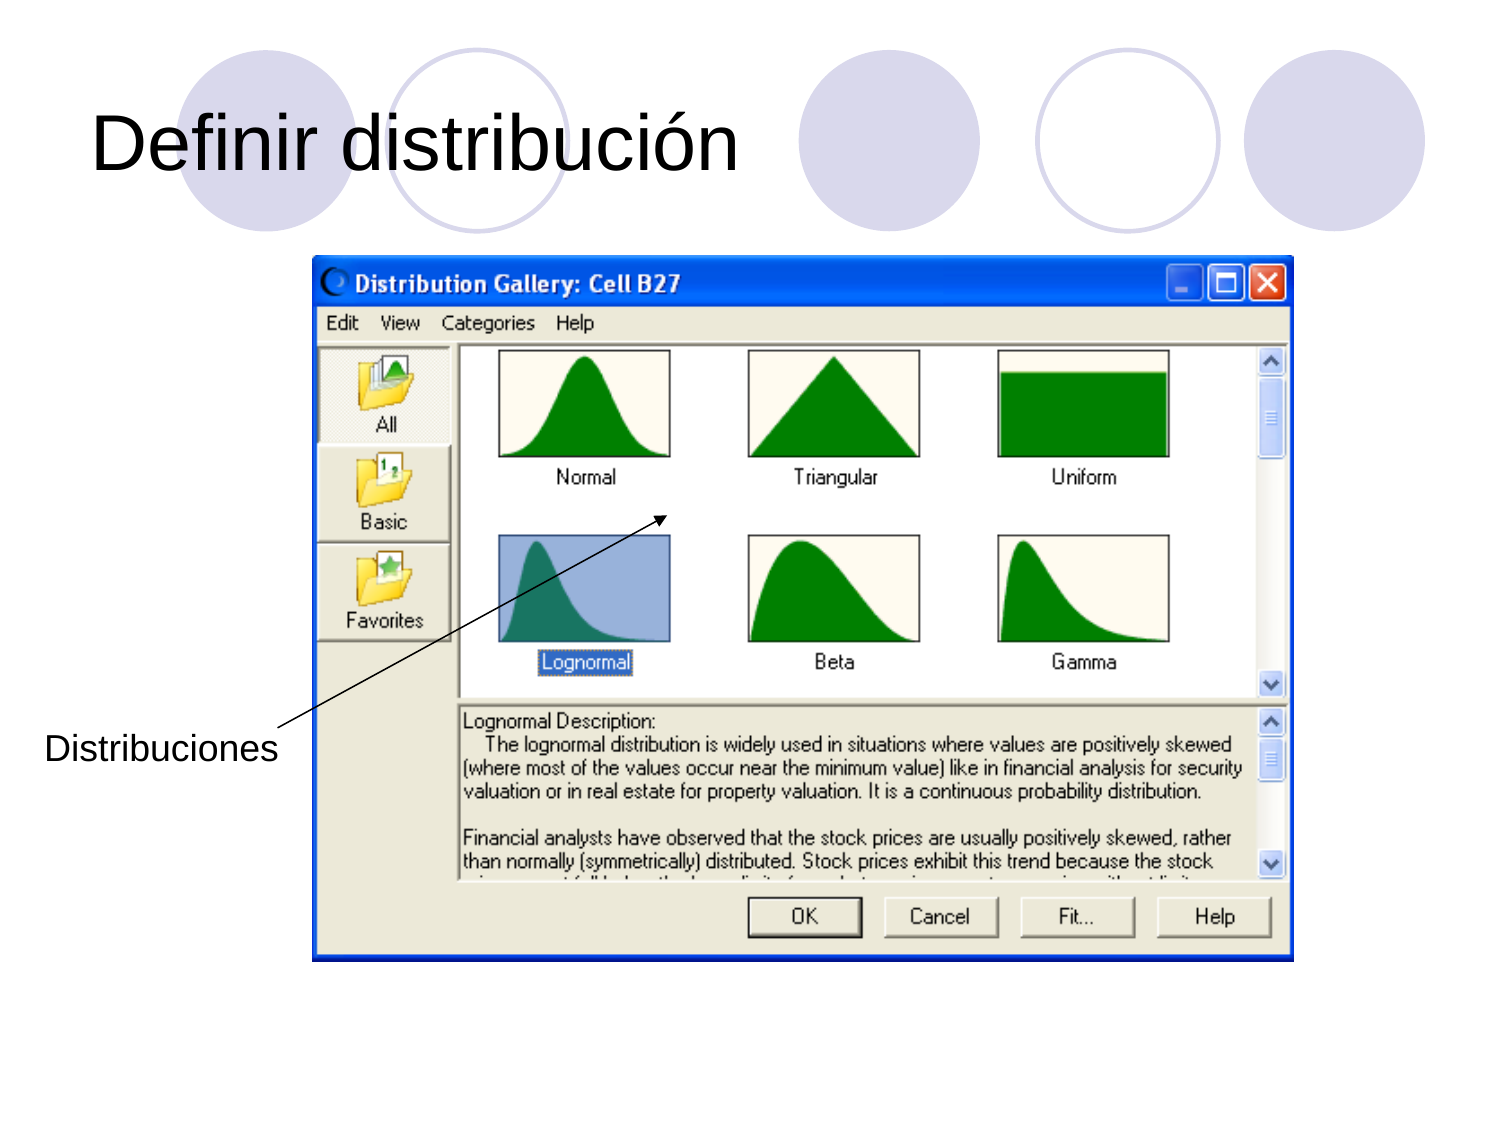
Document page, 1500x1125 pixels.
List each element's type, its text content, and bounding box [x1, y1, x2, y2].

title Definir distribución [74, 44, 1426, 233]
text_box Distribuciones [29, 716, 307, 776]
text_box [312, 255, 1294, 962]
